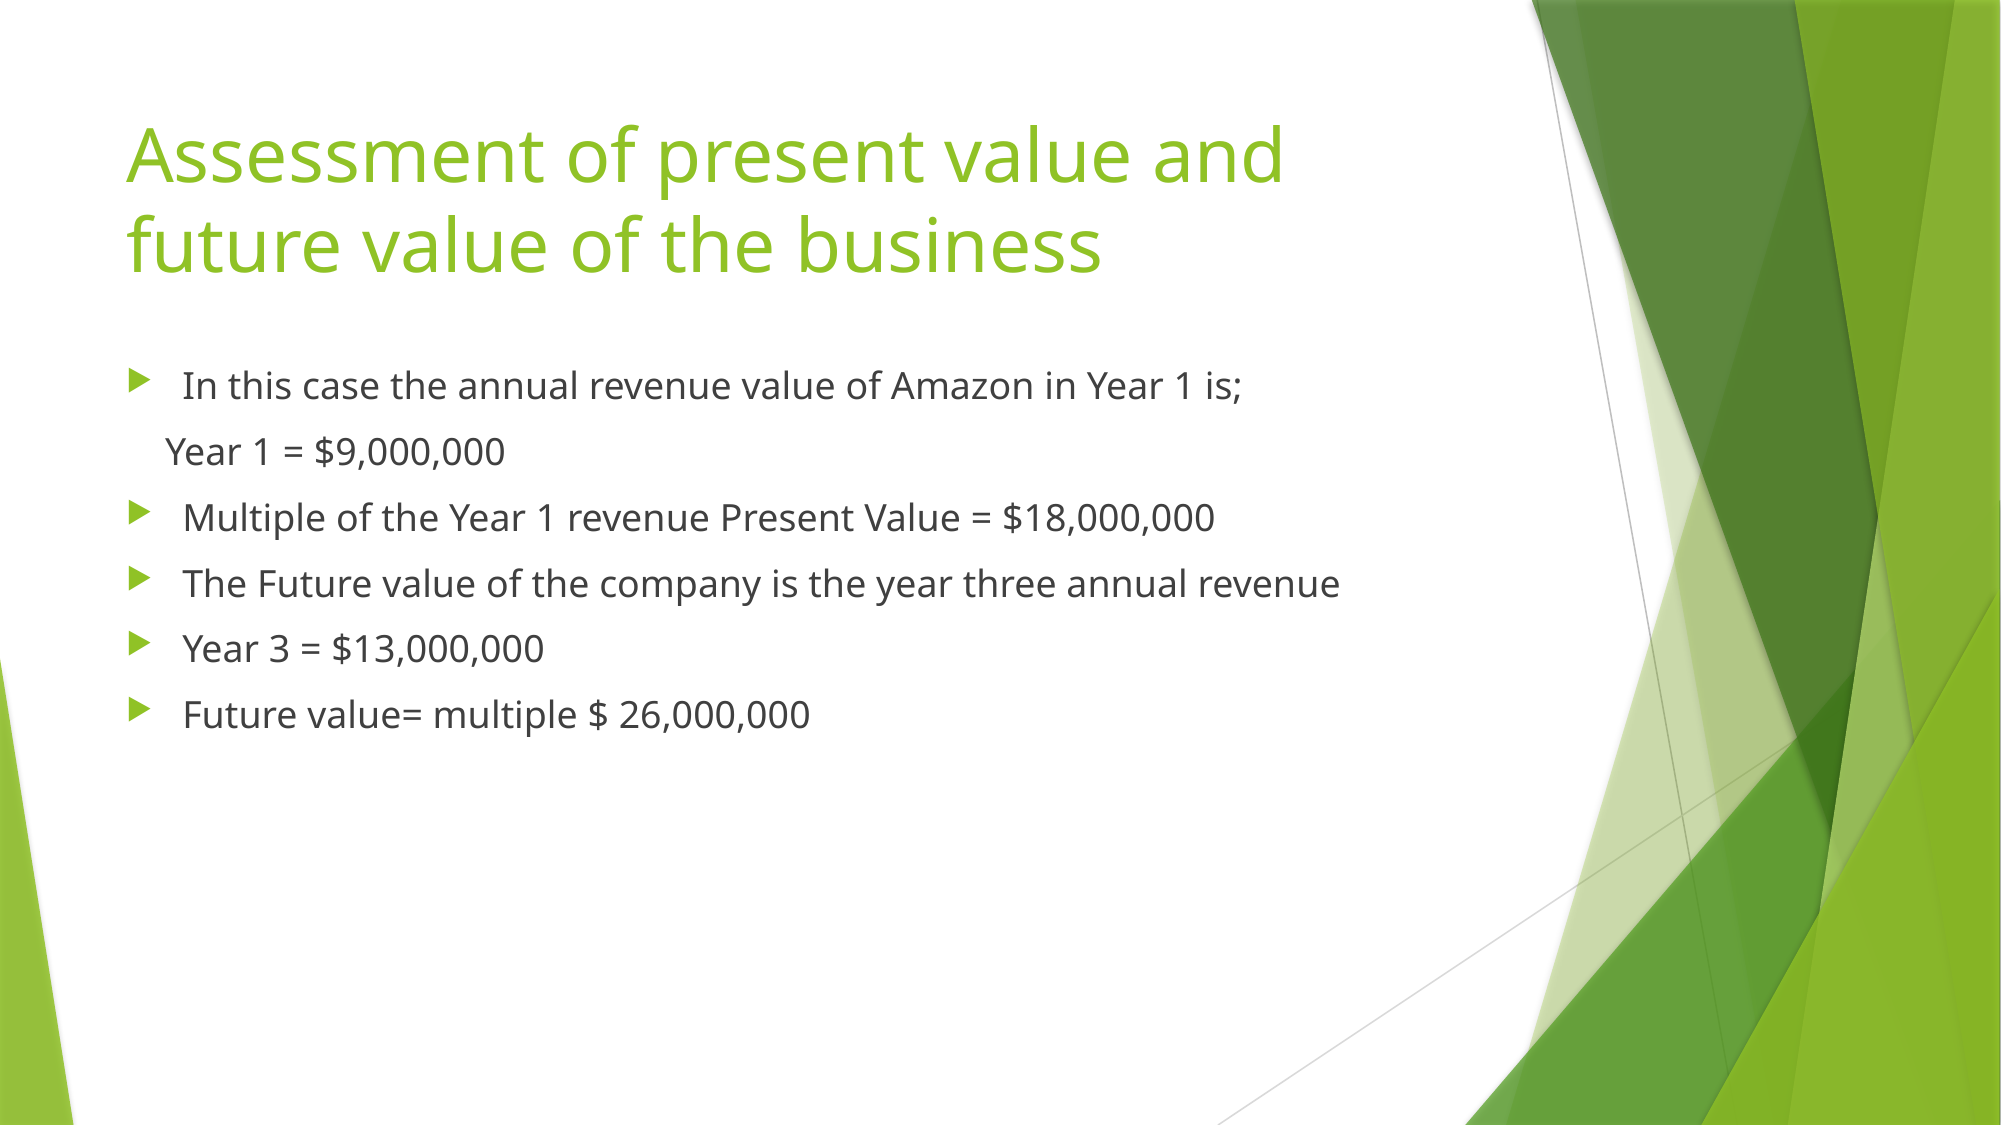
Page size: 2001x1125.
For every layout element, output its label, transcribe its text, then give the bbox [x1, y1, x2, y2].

list In this case the annual revenue value of Amazon in Year 1 is; Year 1 = $9,000,000 Multiple of the Year 1 revenue Present Value = $18,000,000 The Future value of the company is the year three annual revenue Year 3 = $13,000,000 Future value= multiple $ 26,000,000 [111, 354, 1522, 992]
title Assessment of present value and future value of the business [111, 99, 1522, 317]
